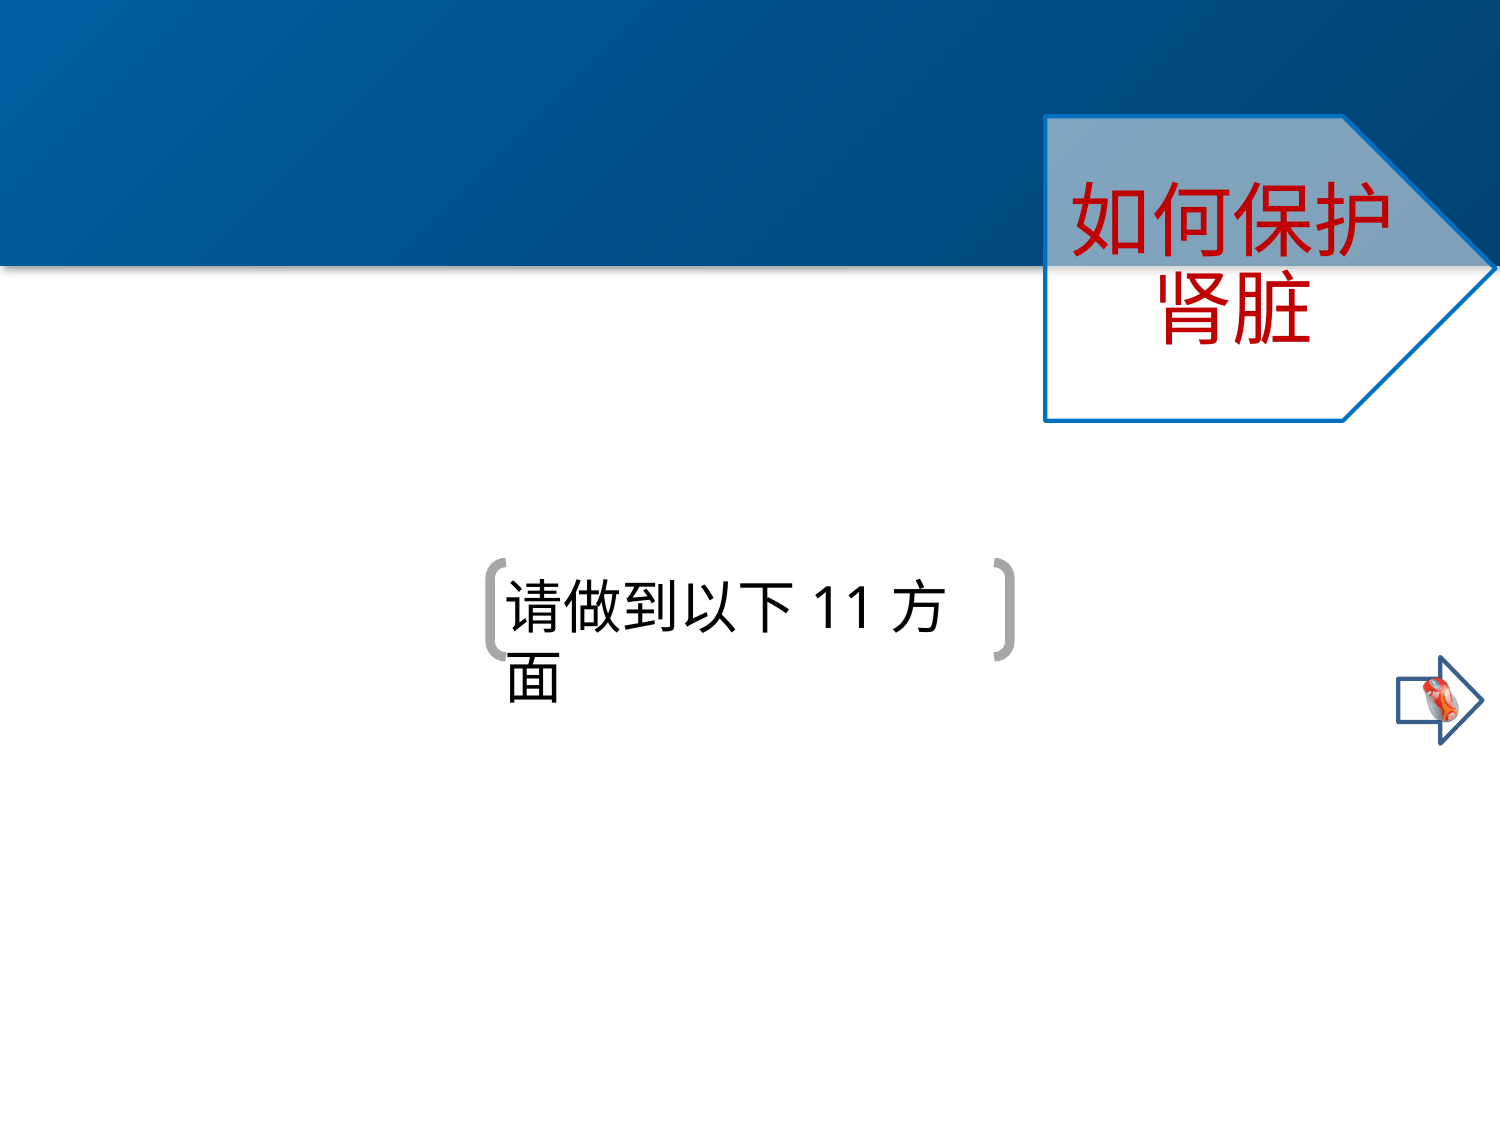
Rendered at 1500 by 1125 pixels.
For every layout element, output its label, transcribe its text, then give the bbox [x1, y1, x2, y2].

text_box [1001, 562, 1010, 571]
text_box [489, 561, 1011, 658]
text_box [1397, 656, 1483, 744]
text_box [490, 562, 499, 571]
text_box 如何保护肾脏 [1043, 114, 1498, 423]
text_box 请做到以下11方面 [490, 649, 1010, 718]
text_box [0, 0, 1500, 268]
